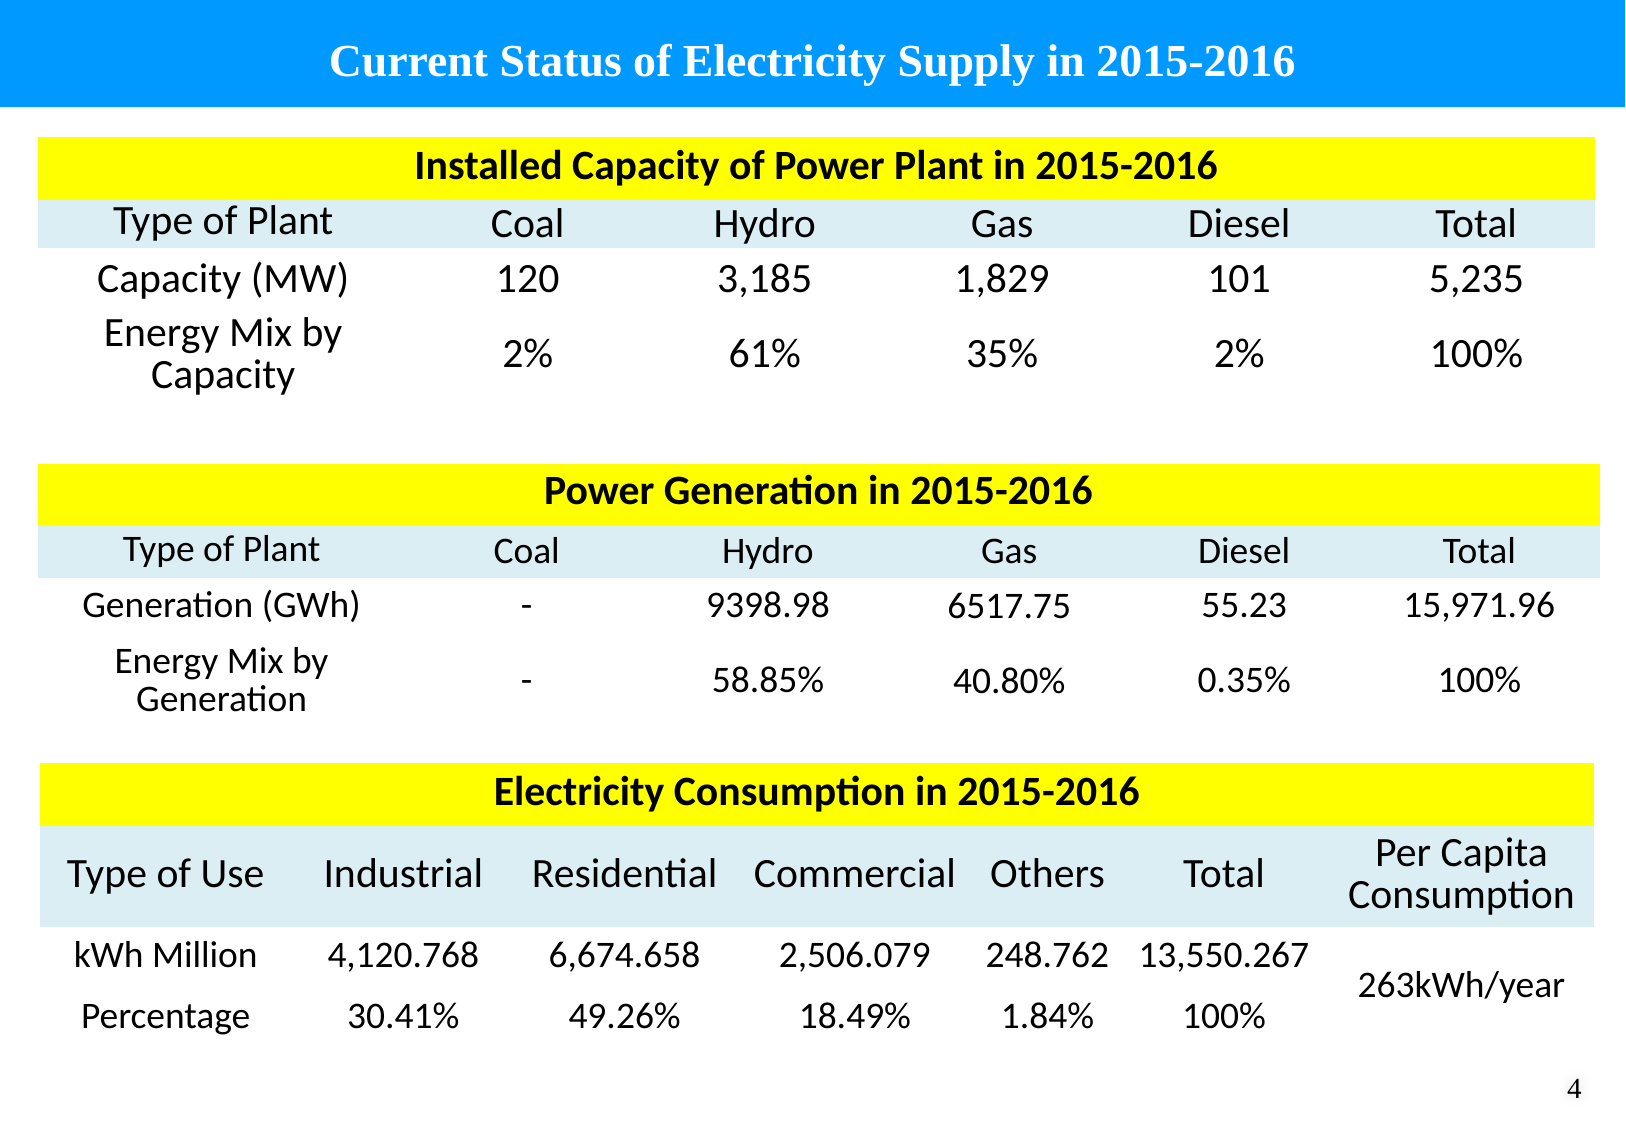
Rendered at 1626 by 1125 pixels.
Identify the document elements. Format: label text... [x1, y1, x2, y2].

table_cell Type of Use [40, 826, 291, 927]
table_cell 101 [1121, 248, 1358, 316]
table_cell 30.41% [291, 988, 515, 1048]
table_cell Gas [883, 200, 1121, 248]
table_cell 1.84% [976, 988, 1119, 1048]
table_cell 3,185 [646, 248, 883, 316]
table_cell 49.26% [515, 988, 734, 1048]
table_cell Coal [406, 526, 647, 578]
table_cell 100% [1119, 988, 1329, 1048]
table_cell Others [976, 826, 1119, 927]
table_cell 100% [1359, 638, 1600, 728]
table_header Electricity Consumption in 2015-2016 [40, 763, 1594, 826]
table_cell 120 [409, 248, 646, 316]
table_cell 263kWh/year [1329, 927, 1594, 1048]
table_cell Commercial [734, 826, 976, 927]
text_box 4 [1524, 1054, 1625, 1120]
table_cell Total [1358, 200, 1595, 248]
table_cell 6517.75 [889, 578, 1130, 638]
table_cell Industrial [291, 826, 515, 927]
table_cell Diesel [1121, 200, 1358, 248]
table_cell Energy Mix by Capacity [38, 316, 409, 399]
table_cell 4,120.768 [291, 927, 515, 988]
table_cell 1,829 [883, 248, 1121, 316]
table_cell Hydro [647, 526, 889, 578]
table_cell 40.80% [889, 638, 1130, 728]
table_cell - [406, 638, 647, 728]
table_cell 100% [1358, 316, 1595, 399]
table_cell Total [1119, 826, 1329, 927]
table_cell 0.35% [1130, 638, 1359, 728]
table_cell Diesel [1130, 526, 1359, 578]
table_cell 58.85% [647, 638, 889, 728]
table_cell Generation (GWh) [38, 578, 406, 638]
table_cell Percentage [40, 988, 291, 1048]
table_cell 248.762 [976, 927, 1119, 988]
text_box Current Status of Electricity Supply in 2015-2016 [0, 0, 1625, 108]
table_cell Type of Plant [38, 200, 409, 248]
table_cell Per Capita Consumption [1329, 826, 1594, 927]
table_cell 18.49% [734, 988, 976, 1048]
table_header Power Generation in 2015-2016 [38, 464, 1600, 526]
table_cell Total [1359, 526, 1600, 578]
table_cell 2% [409, 316, 646, 399]
table_cell kWh Million [40, 927, 291, 988]
table_cell 15,971.96 [1359, 578, 1600, 638]
table_cell - [406, 578, 647, 638]
table_cell Capacity (MW) [38, 248, 409, 316]
table_header Installed Capacity of Power Plant in 2015-2016 [38, 137, 1595, 200]
table_cell Hydro [646, 200, 883, 248]
table_cell 5,235 [1358, 248, 1595, 316]
table_cell Type of Plant [38, 526, 406, 578]
table_cell Coal [409, 200, 646, 248]
table_cell 6,674.658 [515, 927, 734, 988]
table_cell 9398.98 [647, 578, 889, 638]
table_cell 61% [646, 316, 883, 399]
table_cell 55.23 [1130, 578, 1359, 638]
table_cell 2% [1121, 316, 1358, 399]
table_cell 35% [883, 316, 1121, 399]
table_cell Energy Mix by Generation [38, 638, 406, 728]
table_cell Gas [889, 526, 1130, 578]
table_cell 13,550.267 [1119, 927, 1329, 988]
table_cell 2,506.079 [734, 927, 976, 988]
table_cell Residential [515, 826, 734, 927]
